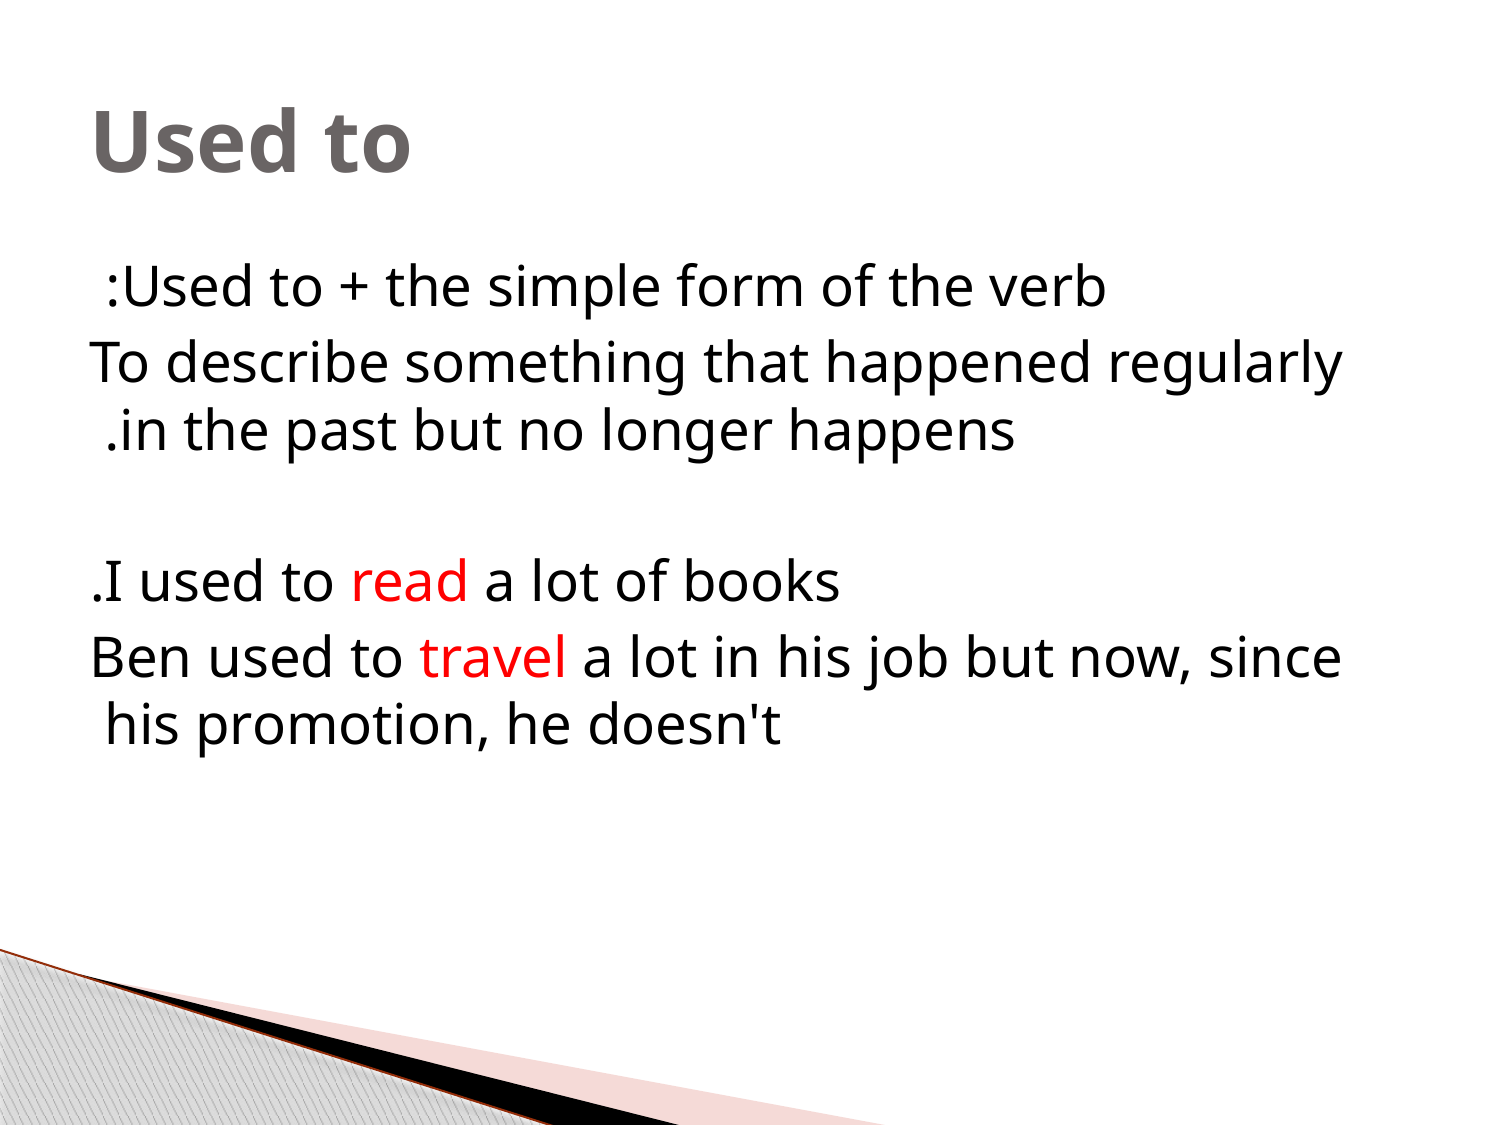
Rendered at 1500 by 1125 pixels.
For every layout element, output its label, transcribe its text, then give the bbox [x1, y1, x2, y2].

list Used to + the simple form of the verb: To describe something that happened regularly in the past but no longer happens. I used to read a lot of books. Ben used to travel a lot in his job but now, since his promotion, he doesn't [75, 243, 1425, 986]
title Used to [75, 45, 1425, 233]
